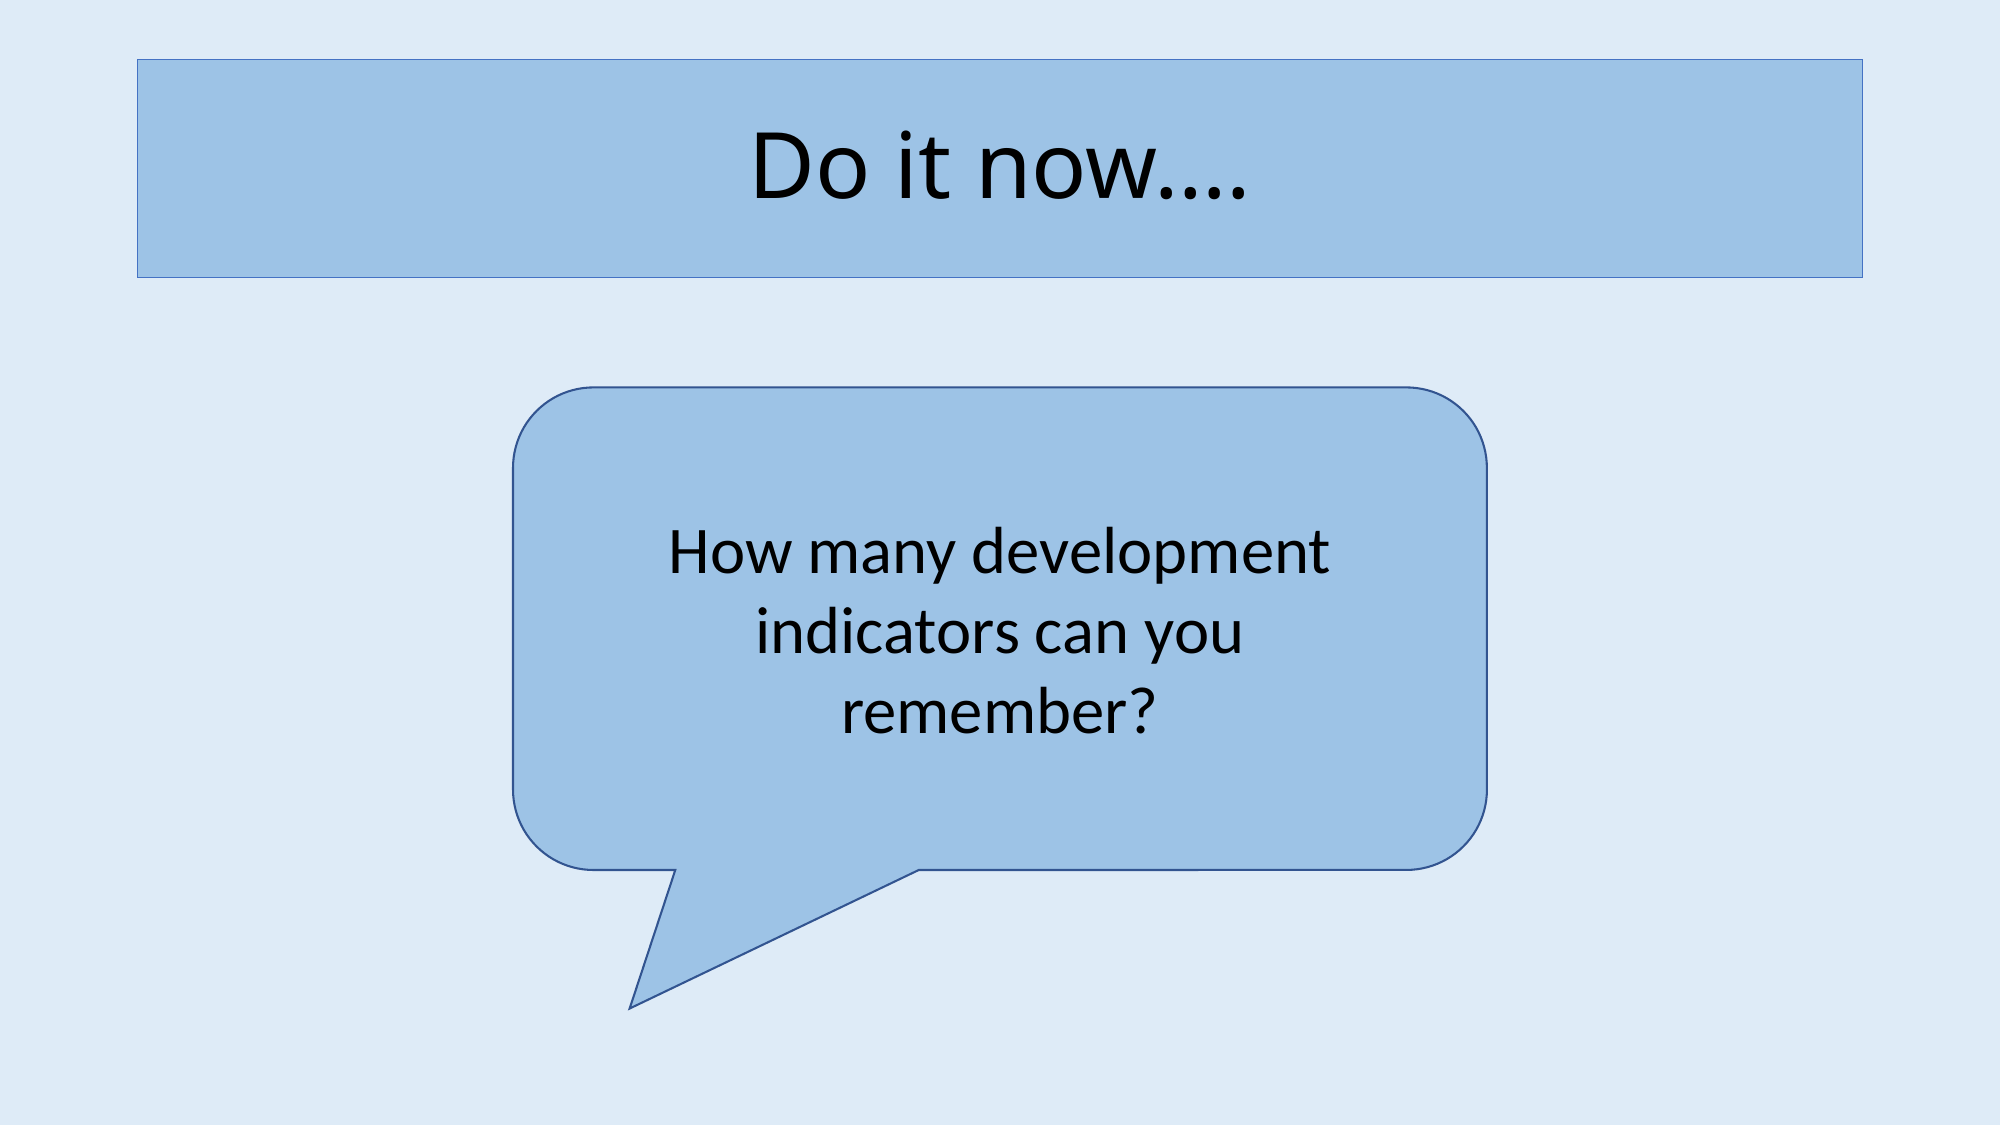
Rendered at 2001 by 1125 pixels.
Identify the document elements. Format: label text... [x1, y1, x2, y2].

text_box [511, 386, 1488, 1011]
text_box How many development indicators can you remember? [615, 499, 1385, 755]
title Do it now…. [137, 59, 1863, 278]
